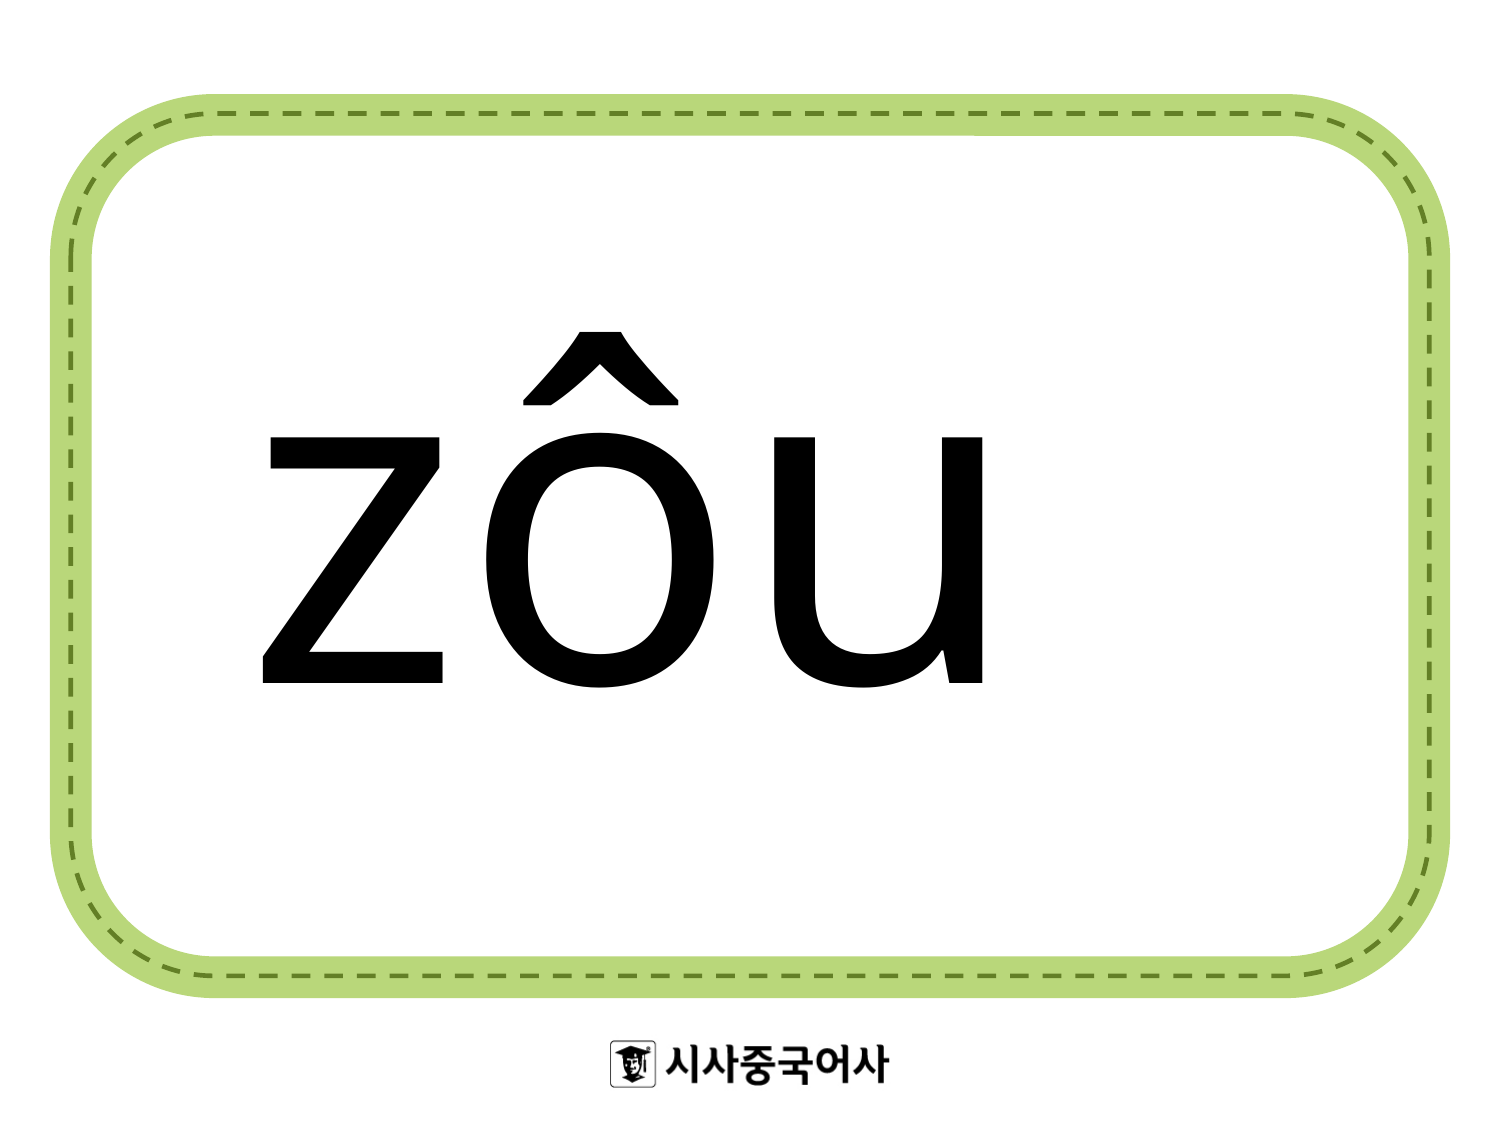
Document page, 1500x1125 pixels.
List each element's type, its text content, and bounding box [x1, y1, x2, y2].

text_box zôu [145, 160, 1354, 824]
picture [602, 1034, 898, 1094]
